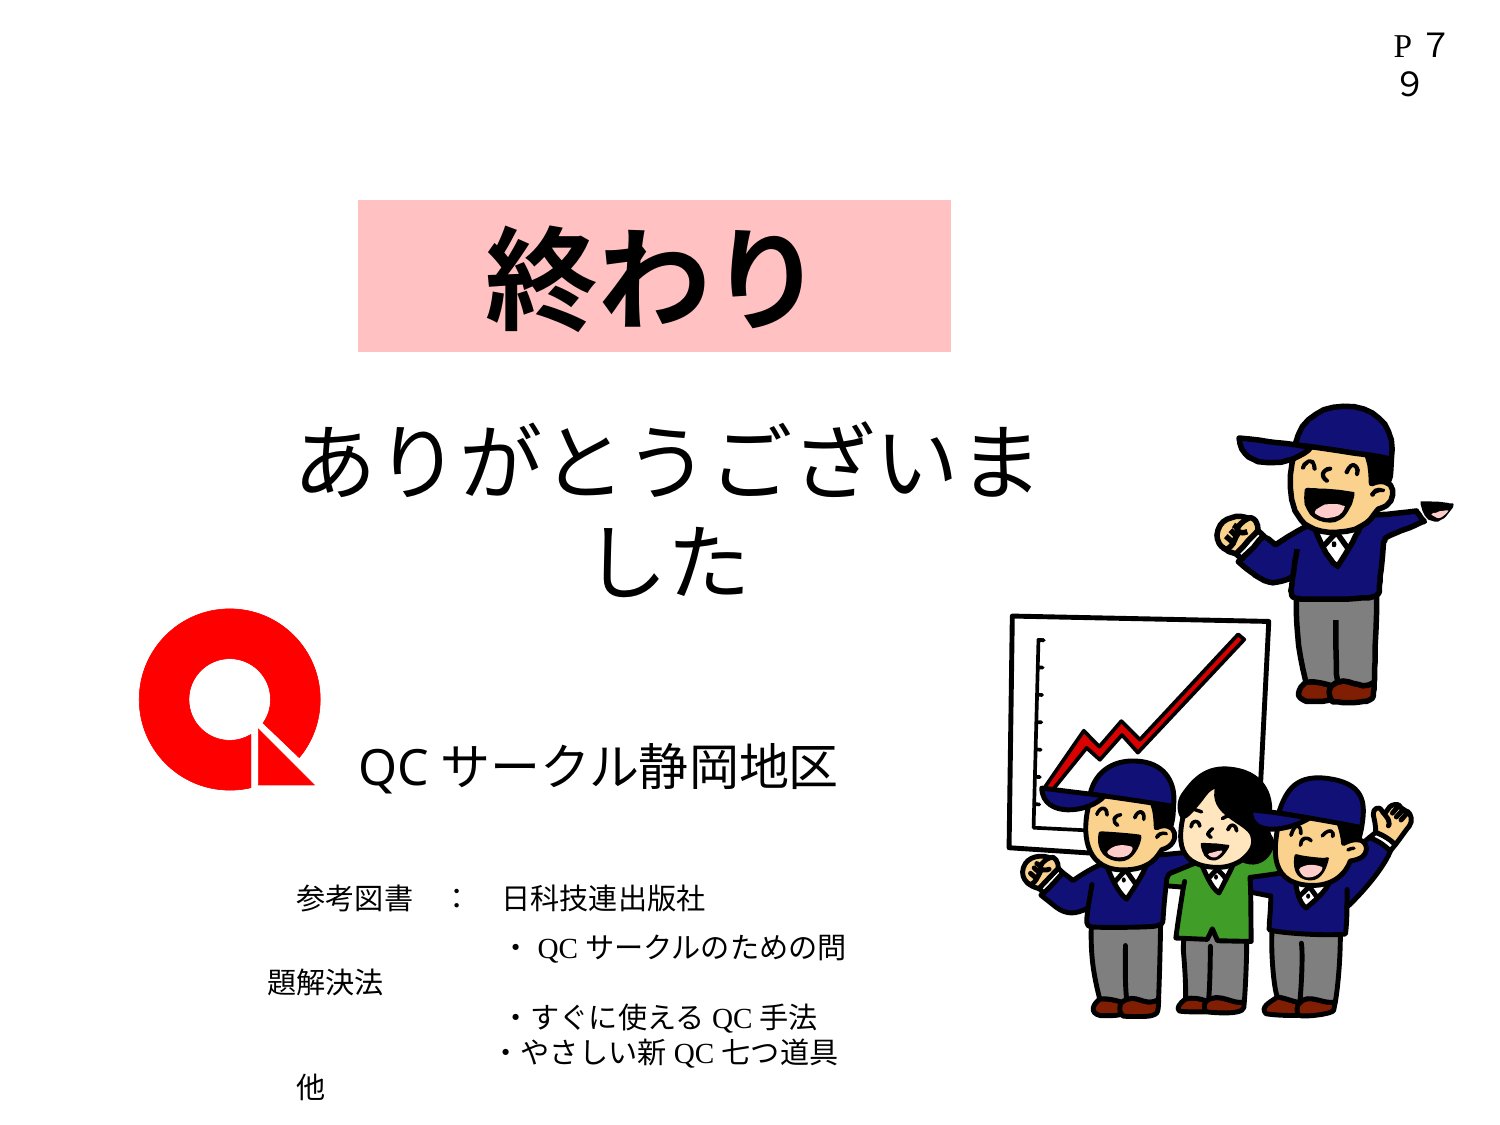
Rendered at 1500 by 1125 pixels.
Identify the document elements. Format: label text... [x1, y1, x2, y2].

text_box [1216, 405, 1454, 703]
text_box 終わり [358, 201, 951, 351]
text_box 参考図書 ： 日科技連出版社 ・QCサークルのための問題解決法 ・すぐに使えるQC手法 ・やさしい新QC七つ道具 他 [252, 872, 881, 1112]
text_box P７９ [1378, 16, 1500, 111]
picture [1005, 613, 1417, 1021]
picture [138, 608, 322, 792]
text_box ありがとうございました [238, 403, 1097, 619]
text_box QCサークル静岡地区 [324, 727, 873, 803]
